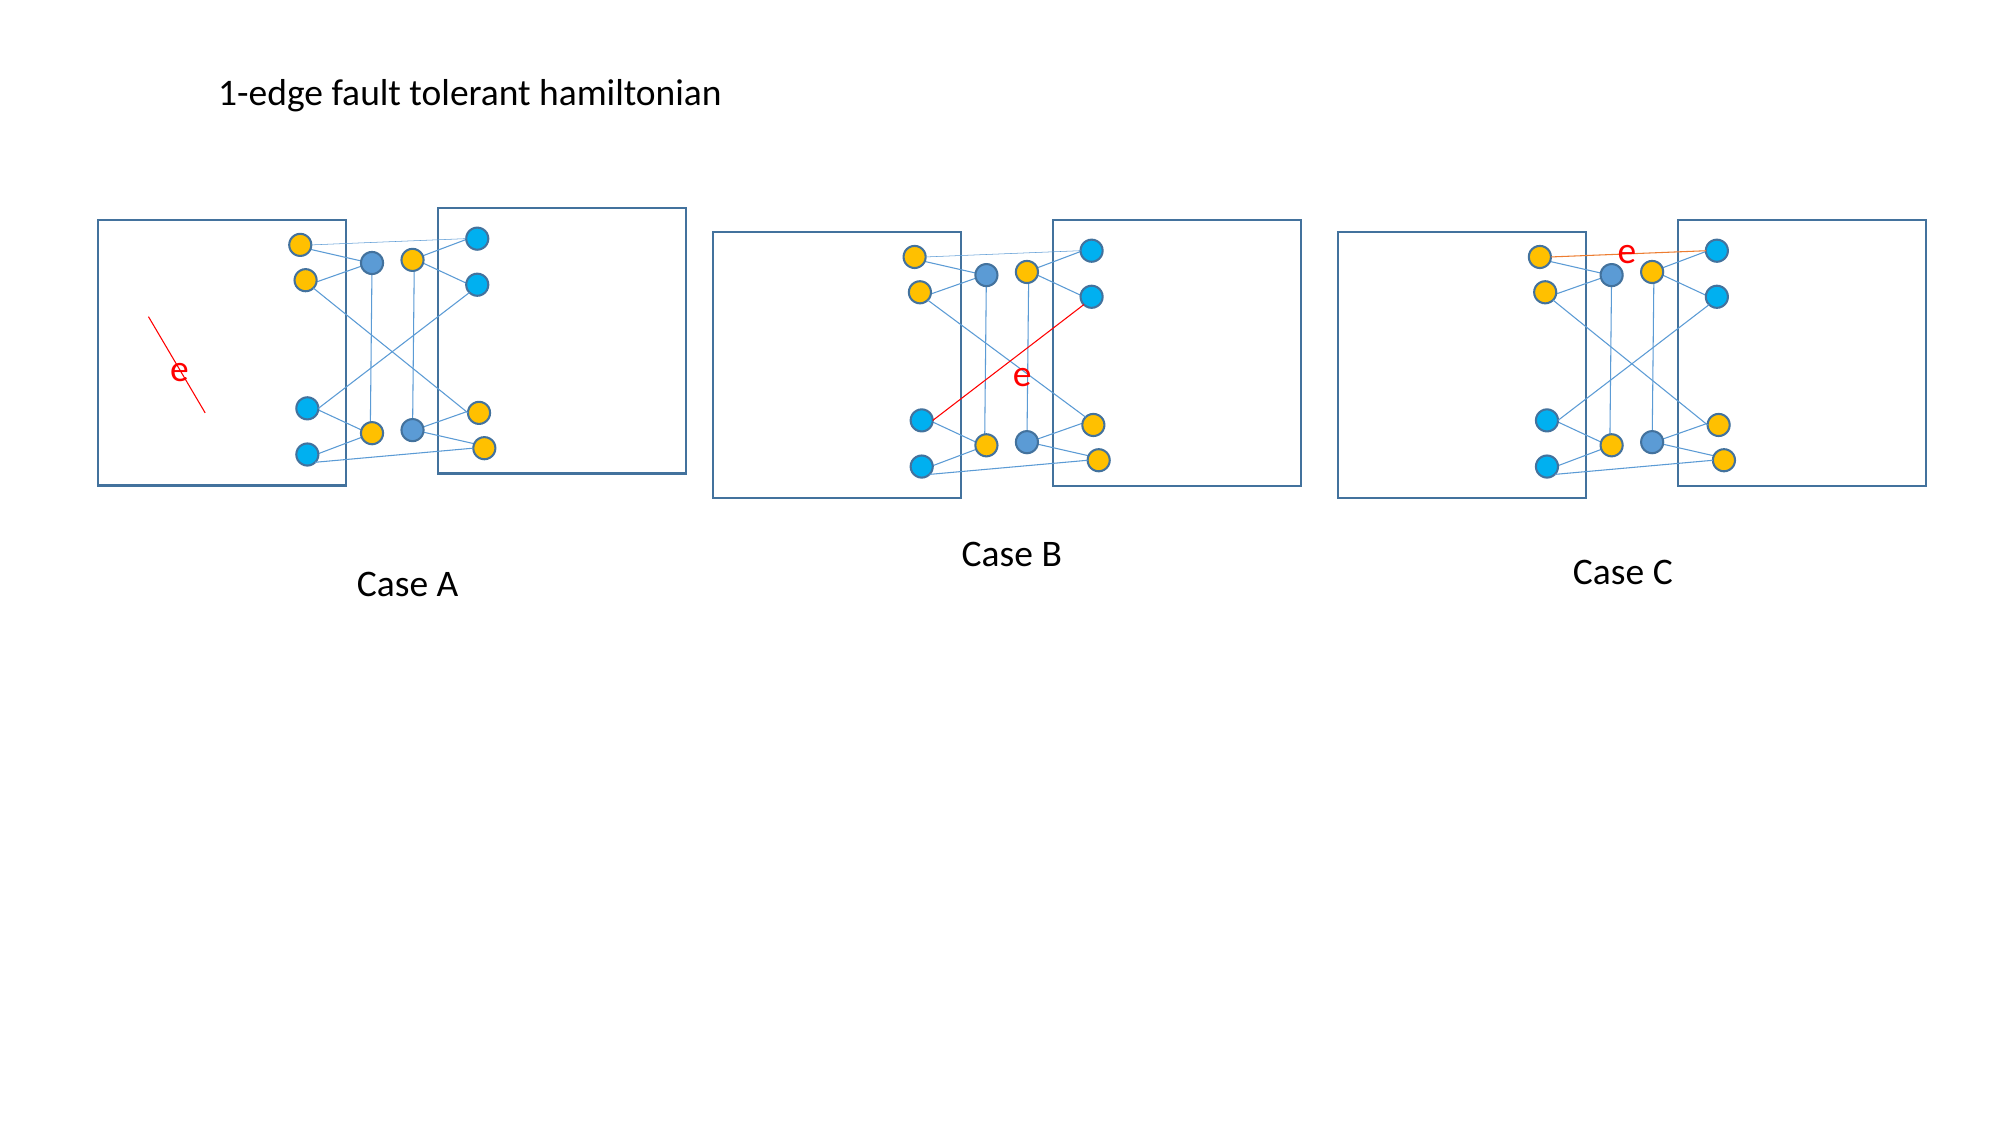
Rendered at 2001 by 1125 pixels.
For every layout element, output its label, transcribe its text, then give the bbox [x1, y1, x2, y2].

text_box 1-edge fault tolerant hamiltonian [203, 60, 905, 121]
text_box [1337, 219, 1927, 498]
text_box Case B [946, 521, 1078, 582]
text_box Case A [342, 551, 474, 611]
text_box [98, 207, 687, 486]
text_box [712, 219, 1301, 498]
text_box Case C [1558, 539, 1688, 599]
